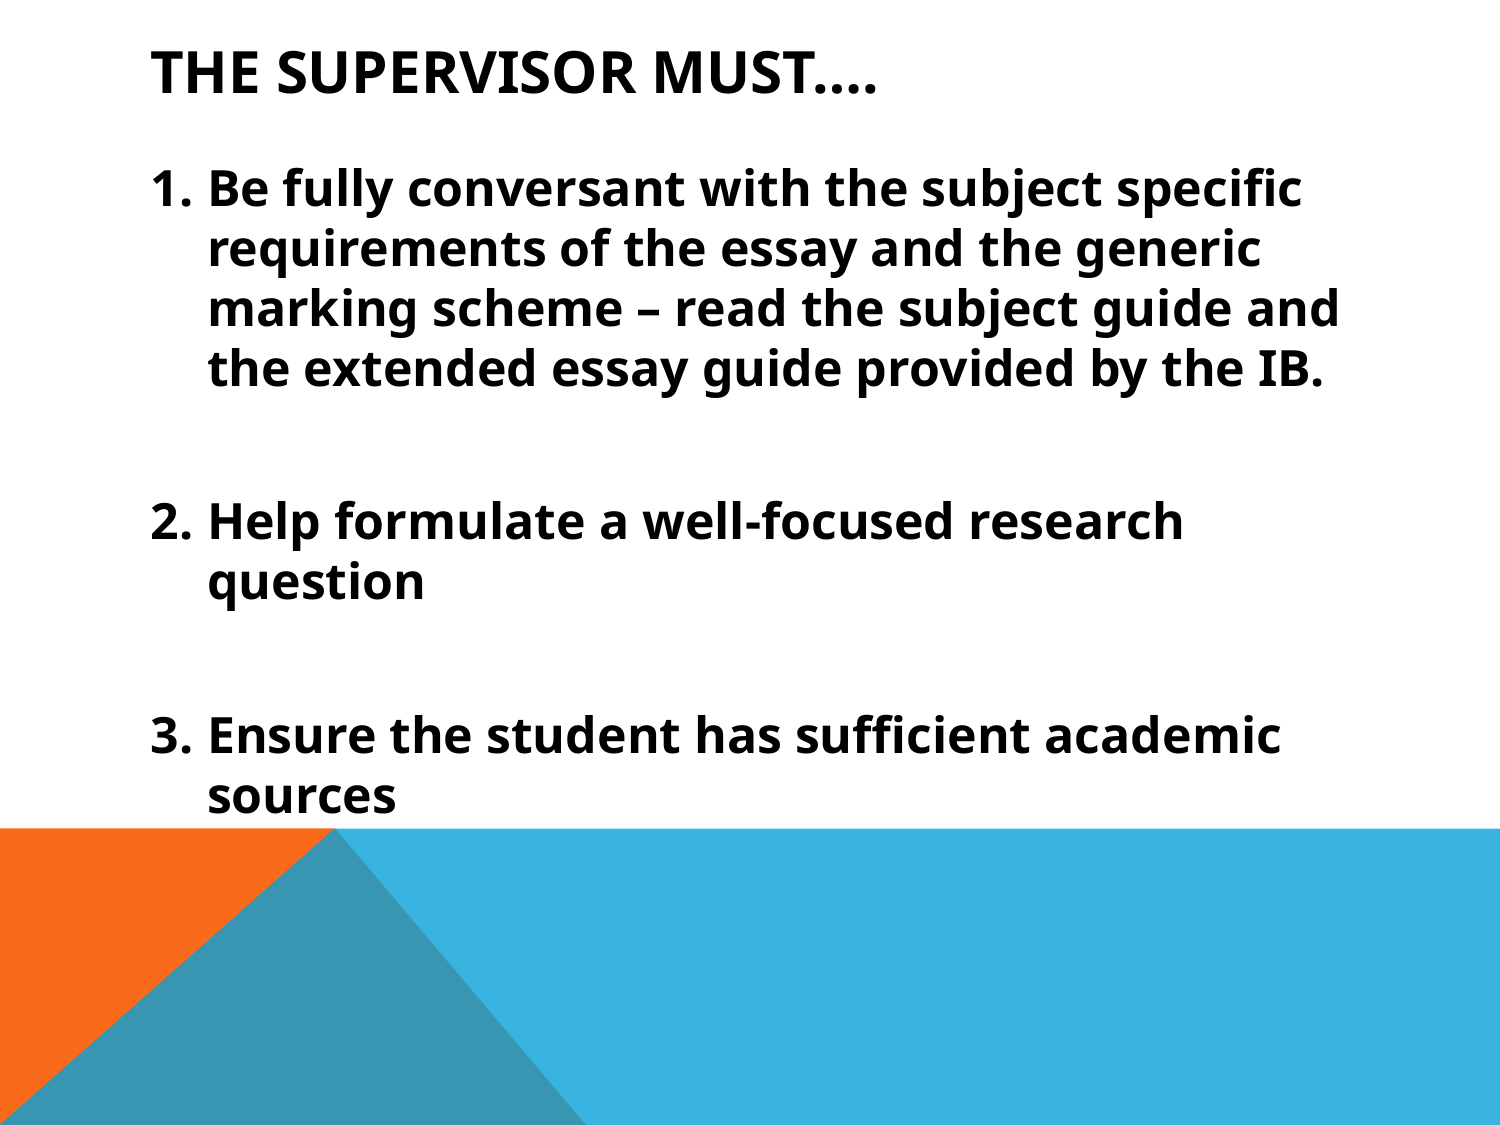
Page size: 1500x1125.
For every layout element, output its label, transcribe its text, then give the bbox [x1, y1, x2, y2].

title The Supervisor must…. [135, 60, 1369, 149]
list 1. Be fully conversant with the subject specific requirements of the essay and the generic marking scheme – read the subject guide and the extended essay guide provided by the IB. 2. Help formulate a well-focused research question 3. Ensure the student has sufficient academic sources [135, 149, 1370, 888]
